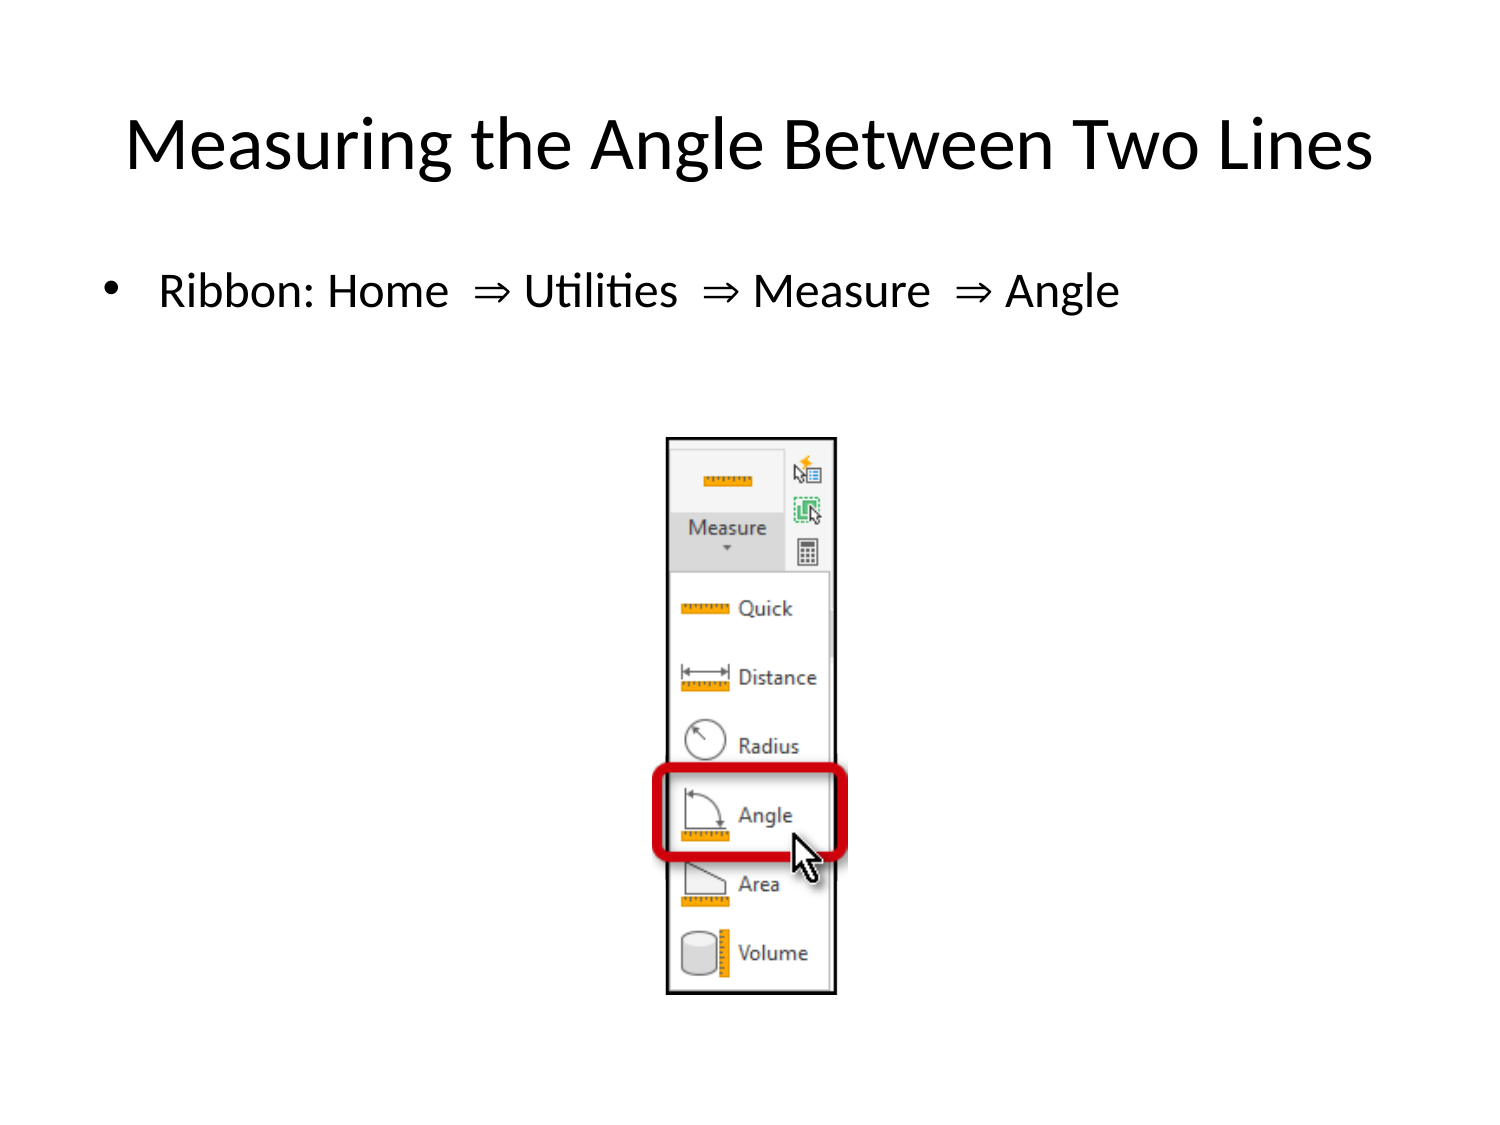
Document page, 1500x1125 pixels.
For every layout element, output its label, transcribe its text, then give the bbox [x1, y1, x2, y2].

title Measuring the Angle Between Two Lines [75, 45, 1425, 233]
list Ribbon: Home  Utilities  Measure  Angle [87, 249, 1213, 950]
picture [652, 437, 848, 995]
